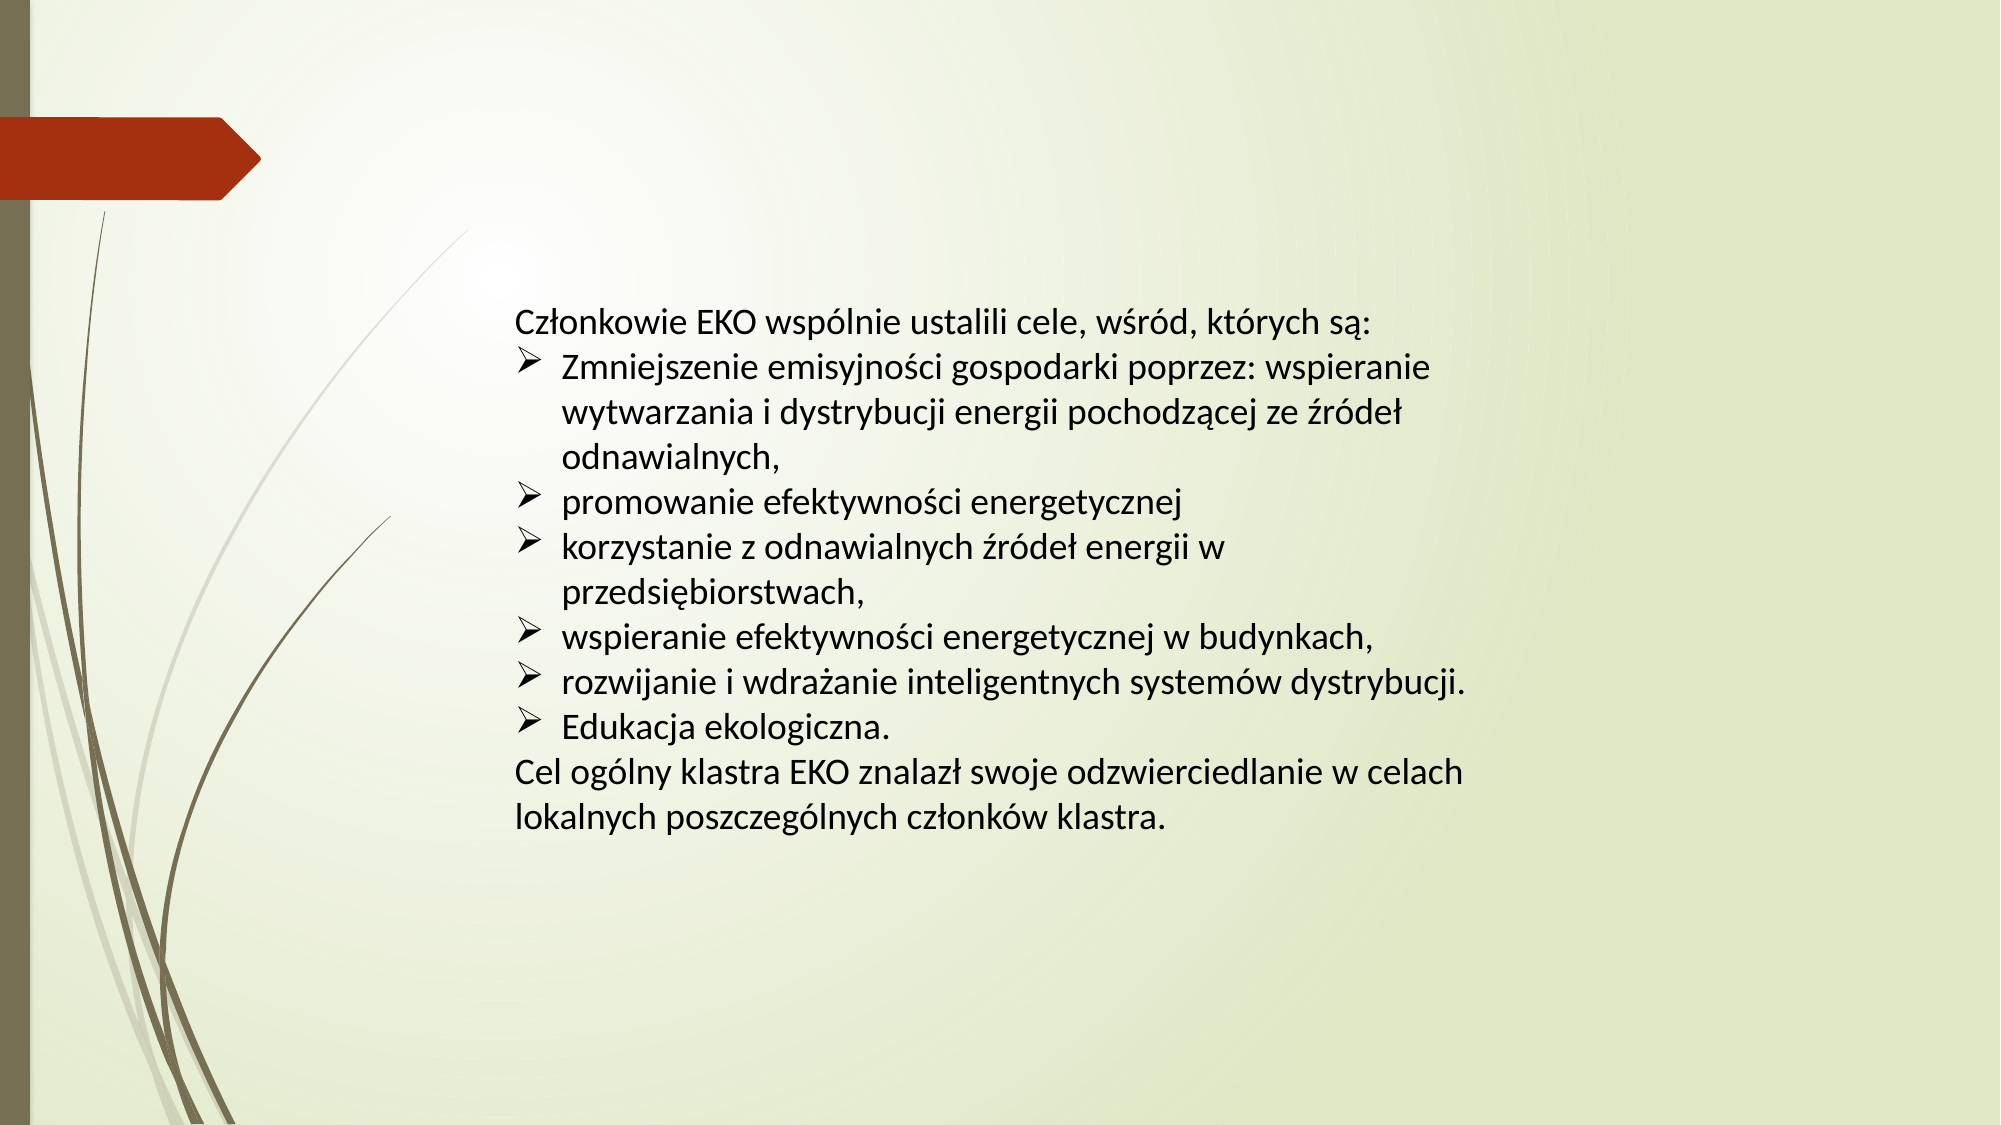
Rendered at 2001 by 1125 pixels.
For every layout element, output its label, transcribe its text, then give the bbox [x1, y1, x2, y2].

text_box Członkowie EKO wspólnie ustalili cele, wśród, których są: Zmniejszenie emisyjności gospodarki poprzez: wspieranie wytwarzania i dystrybucji energii pochodzącej ze źródeł odnawialnych, promowanie efektywności energetycznej korzystanie z odnawialnych źródeł energii w przedsiębiorstwach, wspieranie efektywności energetycznej w budynkach, rozwijanie i wdrażanie inteligentnych systemów dystrybucji. Edukacja ekologiczna. Cel ogólny klastra EKO znalazł swoje odzwierciedlanie w celach lokalnych poszczególnych członków klastra. [500, 289, 1500, 845]
